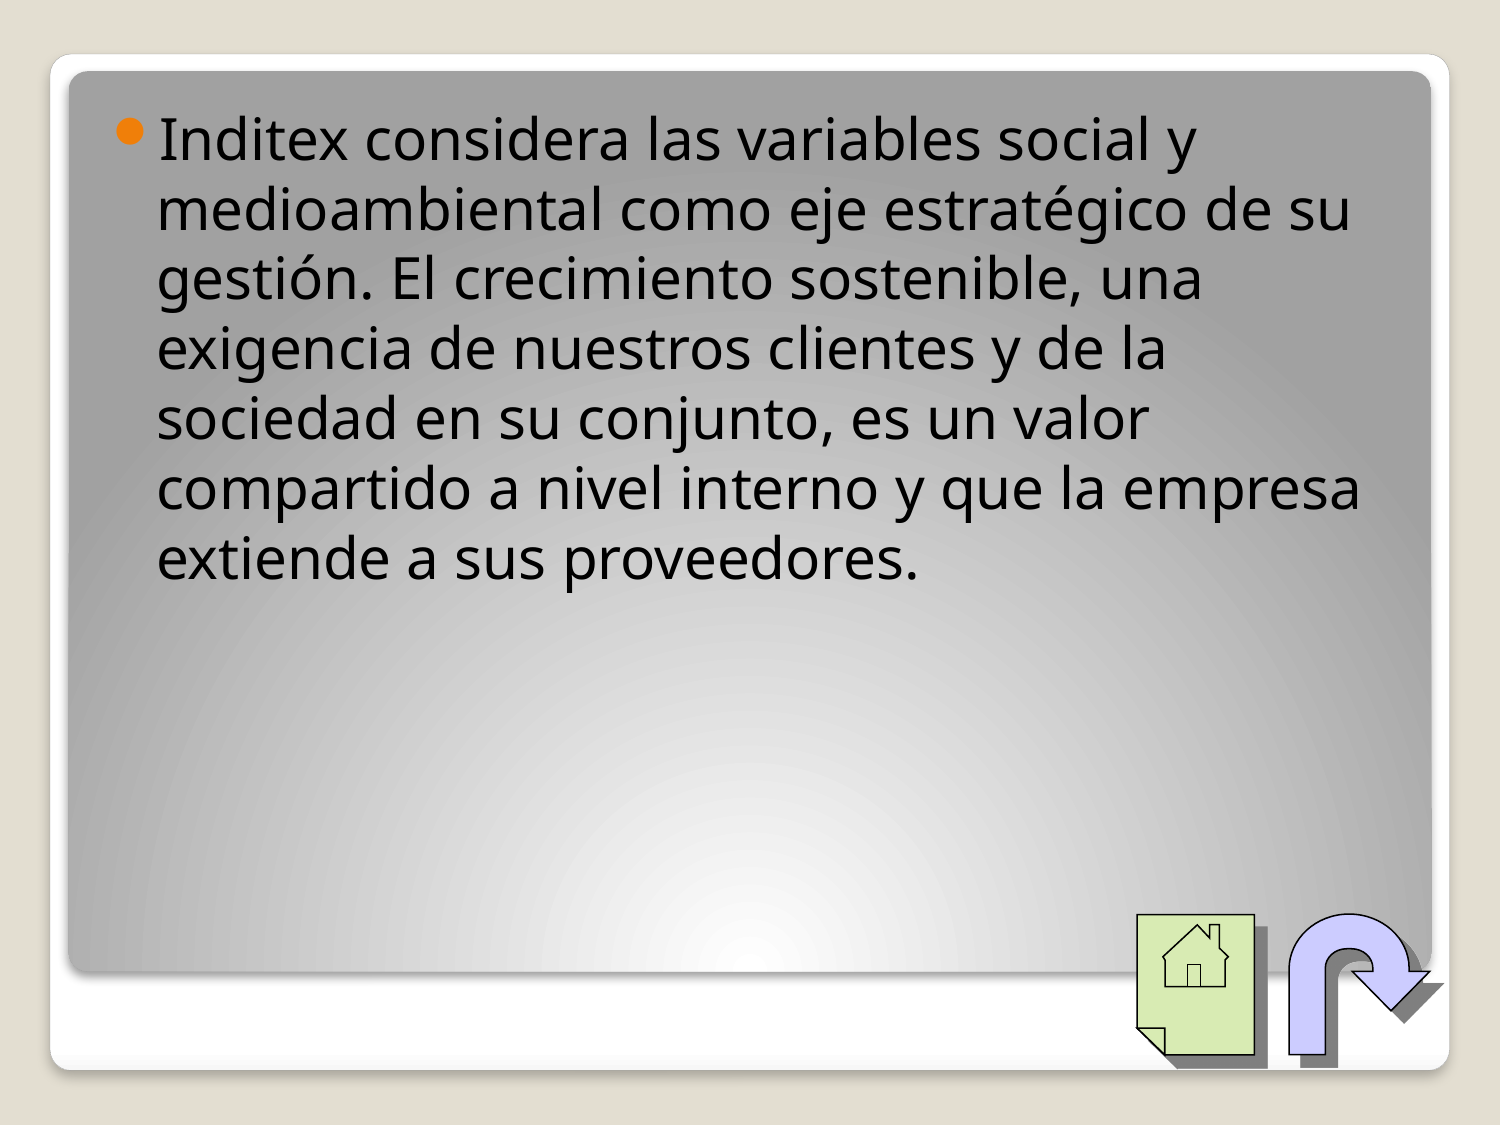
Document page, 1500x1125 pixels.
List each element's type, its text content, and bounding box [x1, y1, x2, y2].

text_box [1137, 914, 1255, 1055]
text_box [1289, 914, 1430, 1055]
list Inditex considera las variables social y medioambiental como eje estratégico de su gestión. El crecimiento sostenible, una exigencia de nuestros clientes y de la sociedad en su conjunto, es un valor compartido a nivel interno y que la empresa extiende a sus proveedores. [82, 86, 1425, 774]
